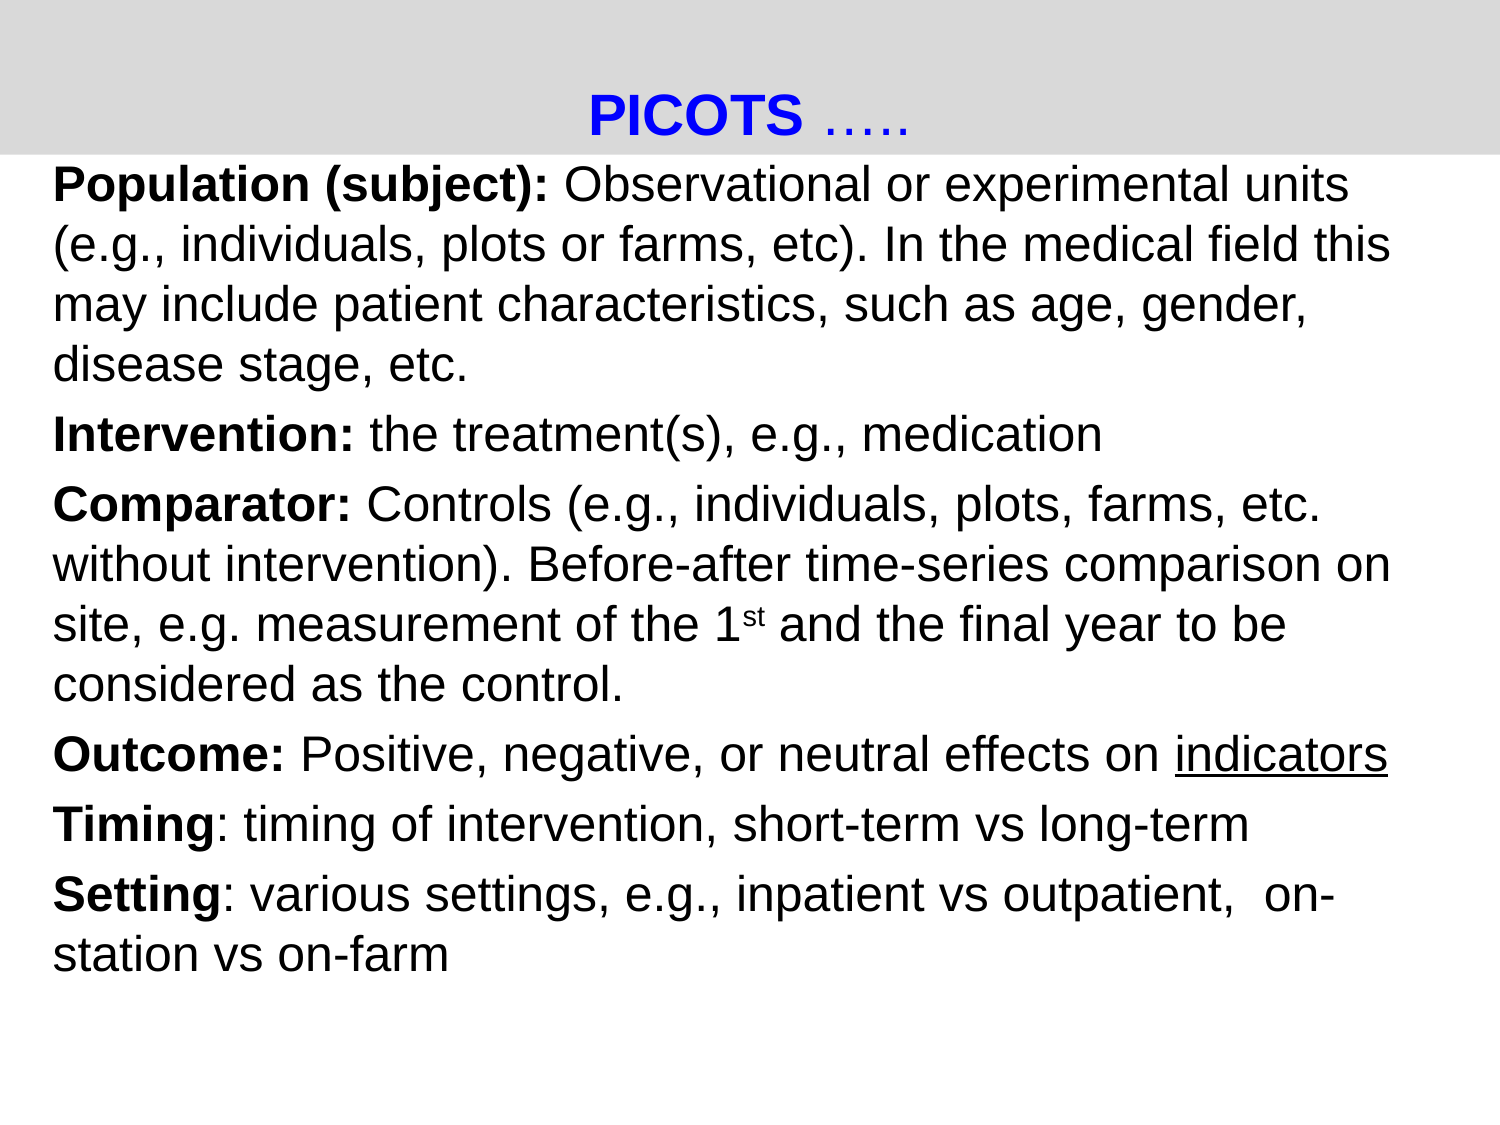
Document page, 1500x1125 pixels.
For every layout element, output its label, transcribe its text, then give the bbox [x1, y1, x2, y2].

text_box Population (subject): Observational or experimental units (e.g., individuals, plots or farms, etc). In the medical field this may include patient characteristics, such as age, gender, disease stage, etc. Intervention: the treatment(s), e.g., medication Comparator: Controls (e.g., individuals, plots, farms, etc. without intervention). Before-after time-series comparison on site, e.g. measurement of the 1st and the final year to be considered as the control. Outcome: Positive, negative, or neutral effects on indicators Timing: timing of intervention, short-term vs long-term Setting: various settings, e.g., inpatient vs outpatient, on-station vs on-farm [37, 144, 1475, 989]
text_box PICOTS ….. [0, 0, 1500, 155]
